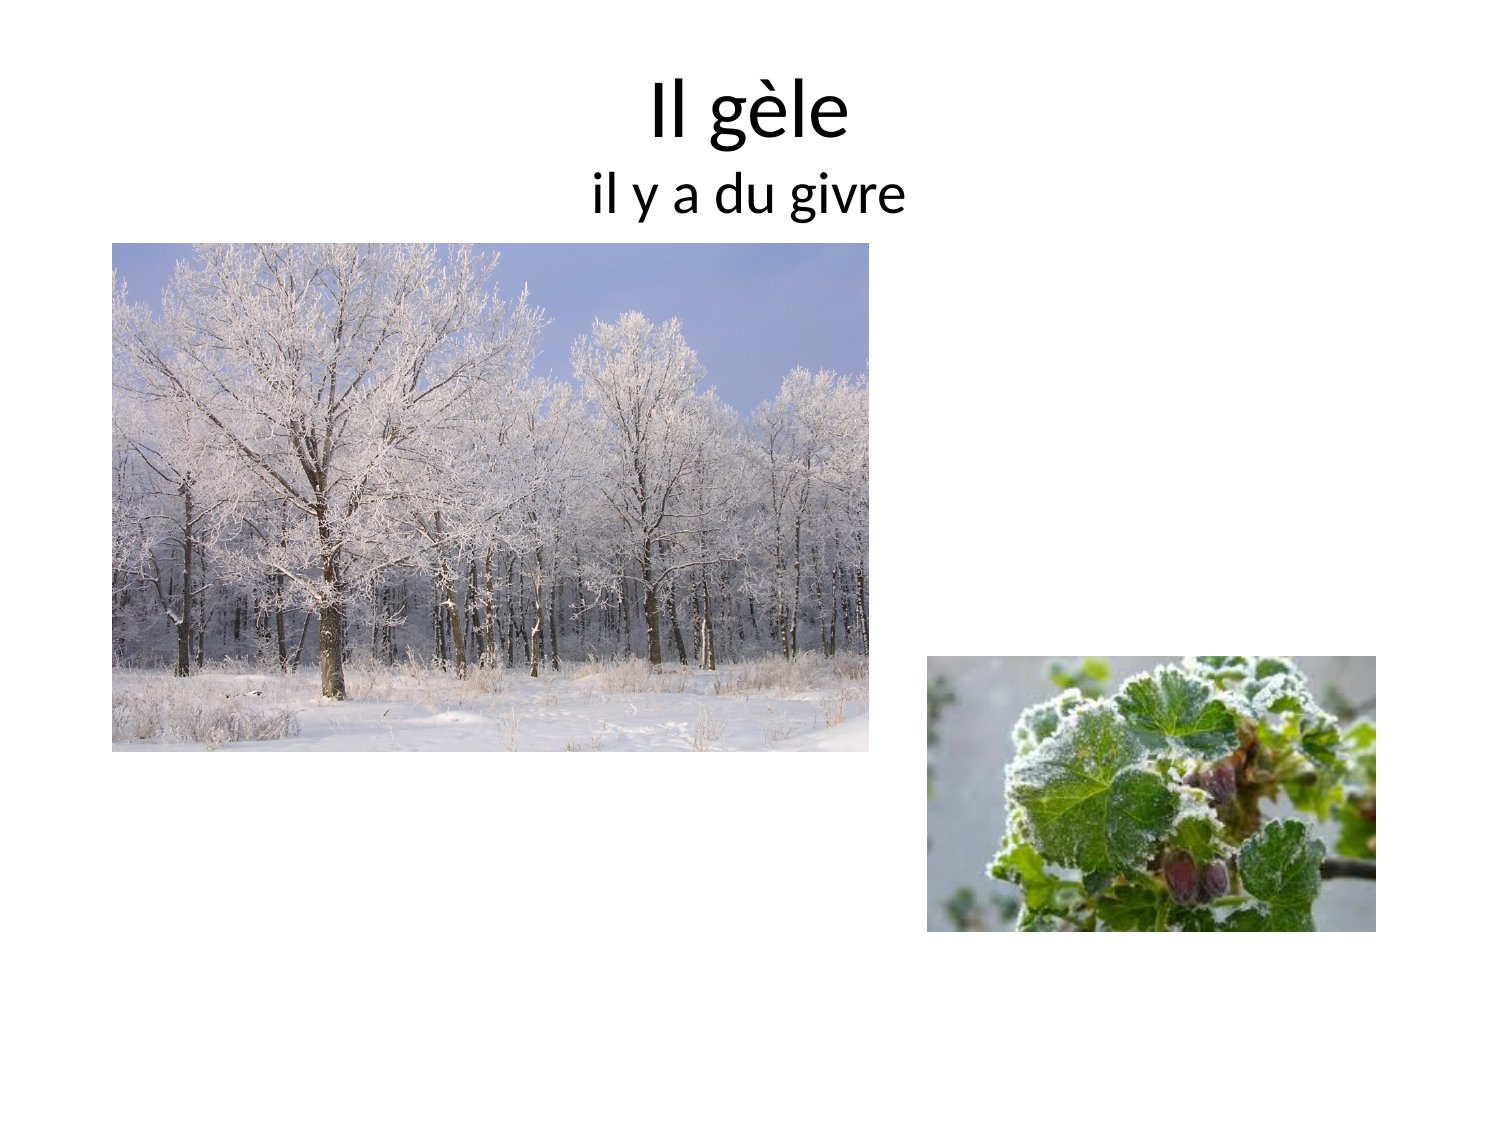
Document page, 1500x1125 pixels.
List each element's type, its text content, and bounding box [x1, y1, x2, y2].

title Il gèle il y a du givre [75, 45, 1425, 233]
picture [926, 656, 1376, 933]
picture [111, 243, 869, 752]
